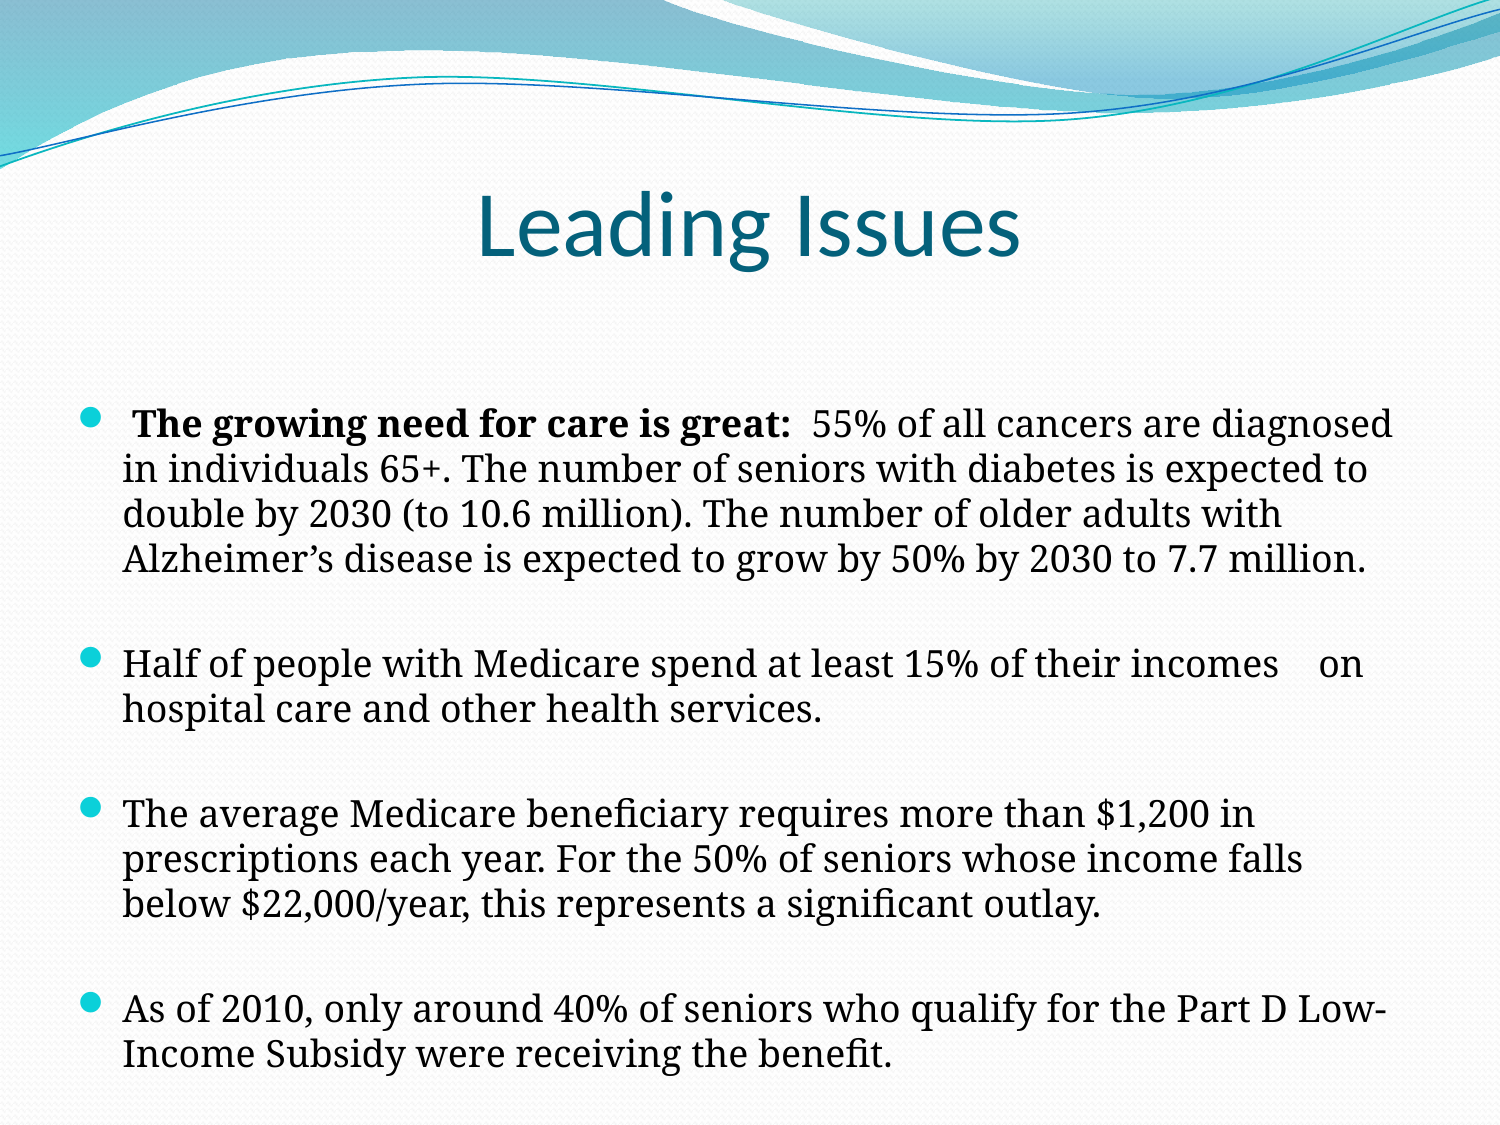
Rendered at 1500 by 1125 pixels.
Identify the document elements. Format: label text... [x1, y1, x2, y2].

list The growing need for care is great: 55% of all cancers are diagnosed in individuals 65+. The number of seniors with diabetes is expected to double by 2030 (to 10.6 million). The number of older adults with Alzheimer’s disease is expected to grow by 50% by 2030 to 7.7 million. Half of people with Medicare spend at least 15% of their incomes on hospital care and other health services. The average Medicare beneficiary requires more than $1,200 in prescriptions each year. For the 50% of seniors whose income falls below $22,000/year, this represents a significant outlay. As of 2010, only around 40% of seniors who qualify for the Part D Low-Income Subsidy were receiving the benefit. [62, 287, 1438, 1088]
title Leading Issues [75, 115, 1425, 275]
